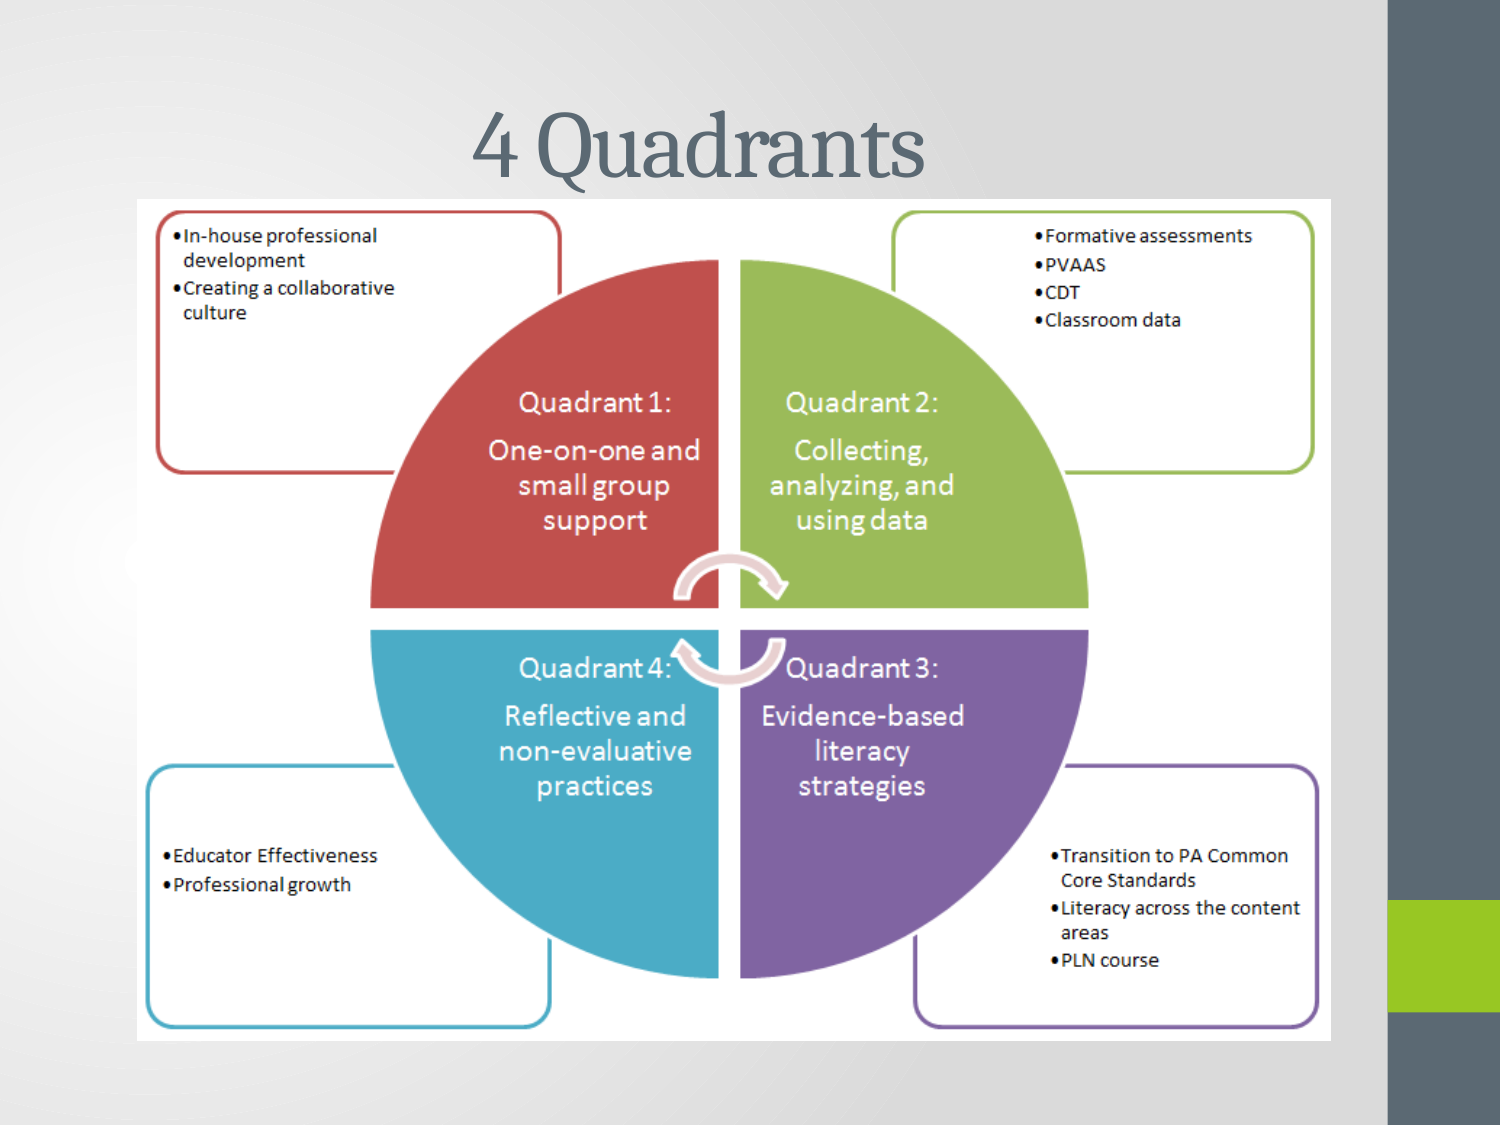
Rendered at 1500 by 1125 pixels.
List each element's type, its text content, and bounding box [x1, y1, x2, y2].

title 4 Quadrants [75, 45, 1325, 233]
picture [136, 199, 1331, 1042]
